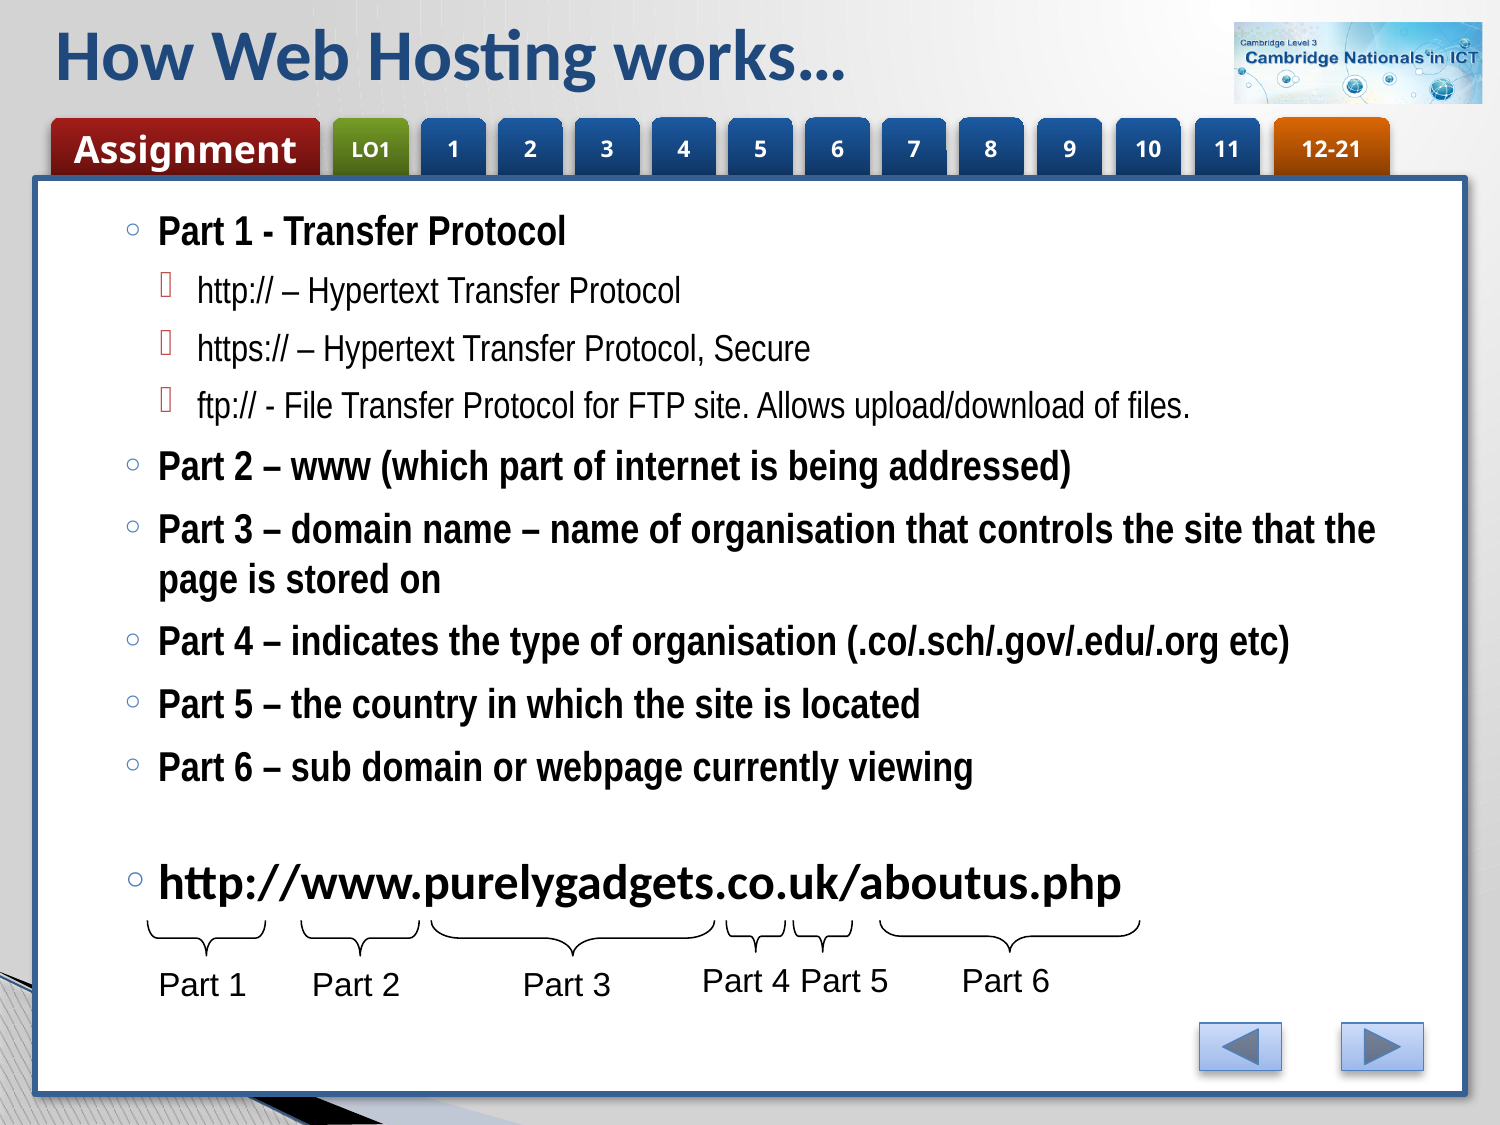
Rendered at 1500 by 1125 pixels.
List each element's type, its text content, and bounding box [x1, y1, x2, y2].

text_box Part 5 [785, 952, 916, 1007]
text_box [1199, 1022, 1424, 1071]
title How Web Hosting works… [40, 0, 1391, 122]
text_box Part 6 [946, 952, 1077, 1007]
text_box Part 1 [143, 956, 274, 1011]
text_box Part 4 [687, 952, 785, 1007]
text_box Part 3 [507, 956, 638, 1011]
picture [1391, 22, 1483, 104]
text_box [793, 920, 853, 953]
text_box Part 2 [297, 956, 427, 1011]
text_box [147, 920, 266, 956]
picture [281, 1114, 303, 1125]
text_box [879, 920, 1140, 952]
text_box [431, 920, 715, 956]
text_box [35, 178, 1465, 1094]
text_box Part 1 - Transfer Protocol http:// – Hypertext Transfer Protocol https:// – Hypertext Transfer Protocol, Secure ftp:// - File Transfer Protocol for FTP site. Allows upload/download of files. Part 2 – www (which part of internet is being addressed) Part 3 – domain name – name of organisation that controls the site that the page is stored on Part 4 – indicates the type of organisation (.co/.sch/.gov/.edu/.org etc) Part 5 – the country in which the site is located Part 6 – sub domain or webpage currently viewing http://www.purelygadgets.co.uk/aboutus.php [41, 196, 1459, 1010]
text_box [726, 920, 786, 952]
text_box [301, 920, 420, 956]
